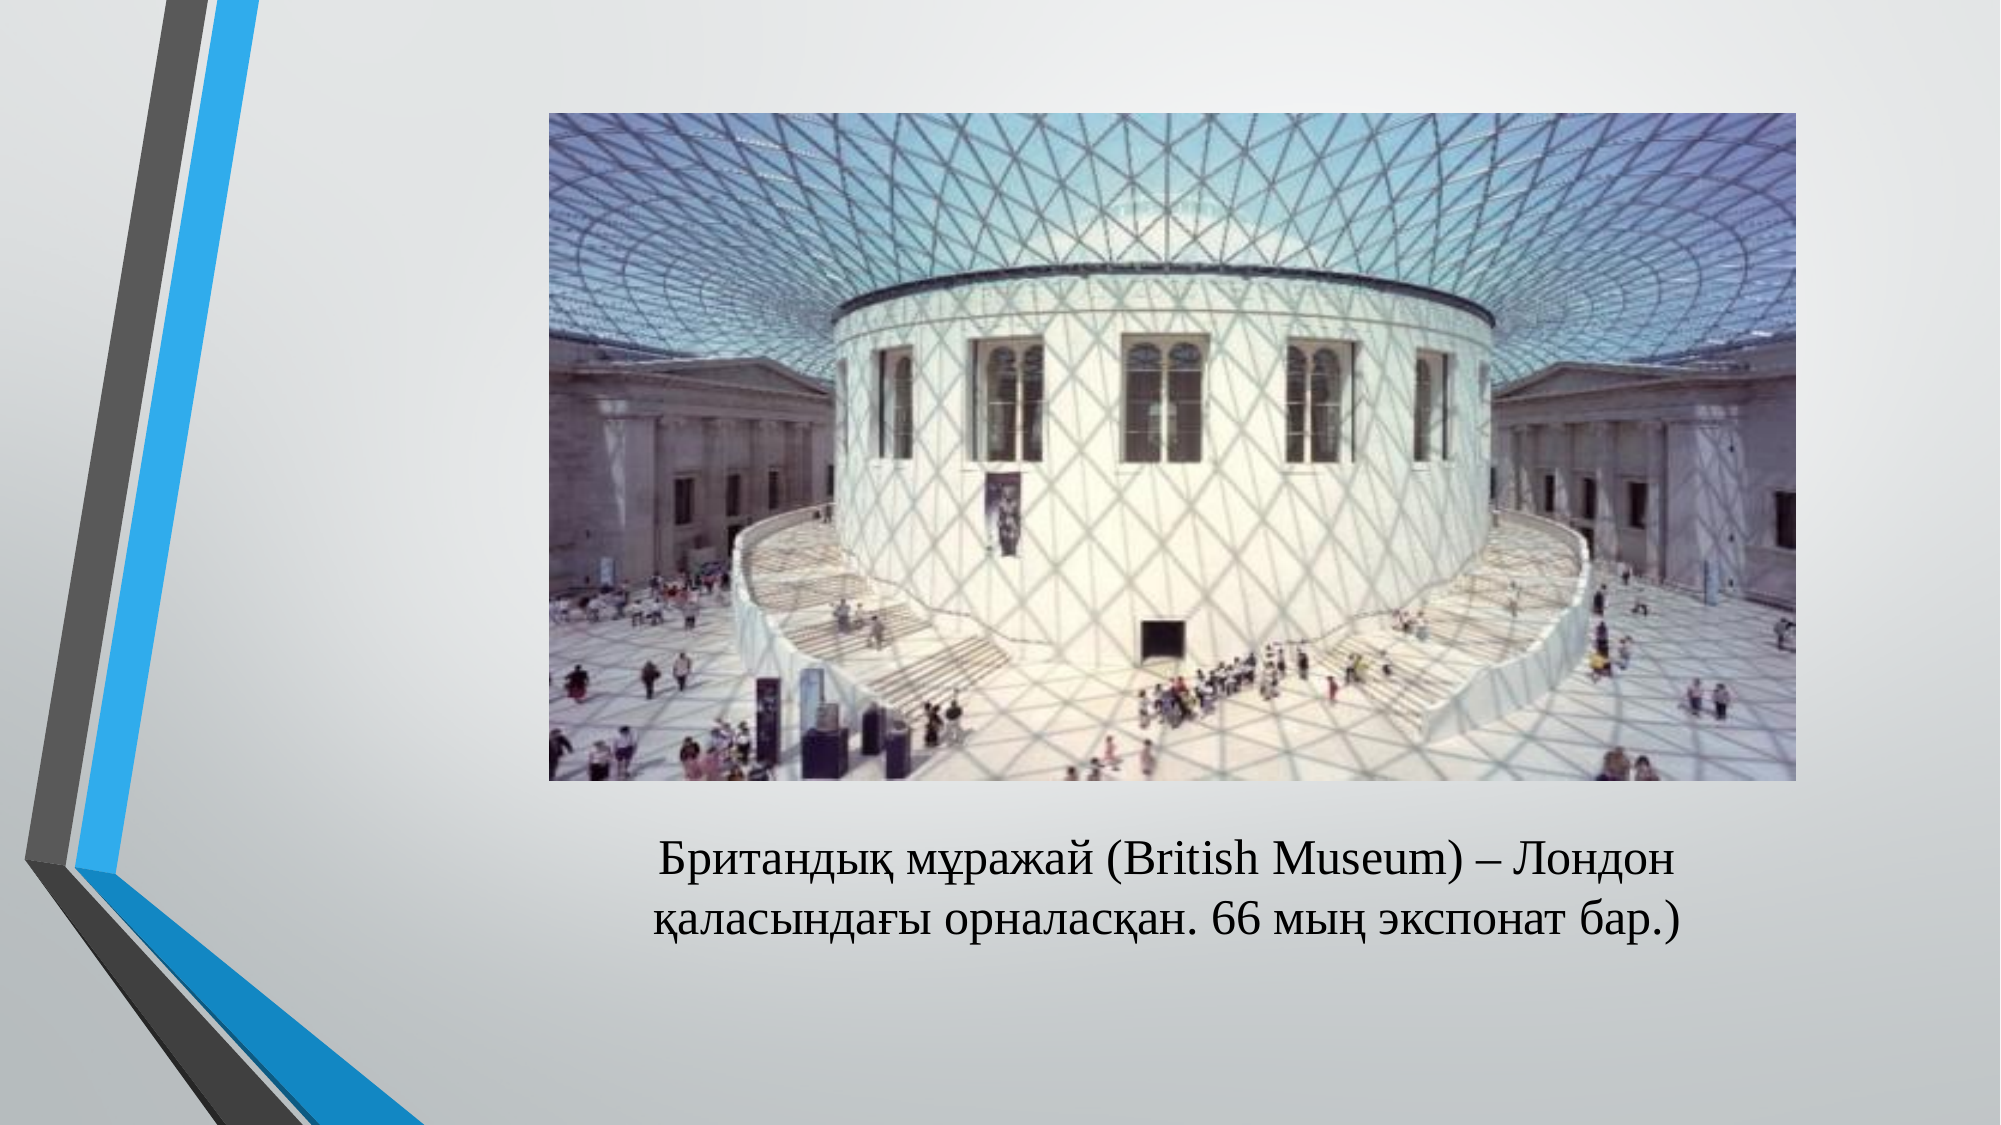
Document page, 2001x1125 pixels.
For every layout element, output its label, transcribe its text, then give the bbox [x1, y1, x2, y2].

list Британдық мұражай (British Museum) – Лондон қаласындағы орналасқан. 66 мың экспонат бар.) [539, 829, 1796, 1060]
picture [548, 113, 1796, 781]
